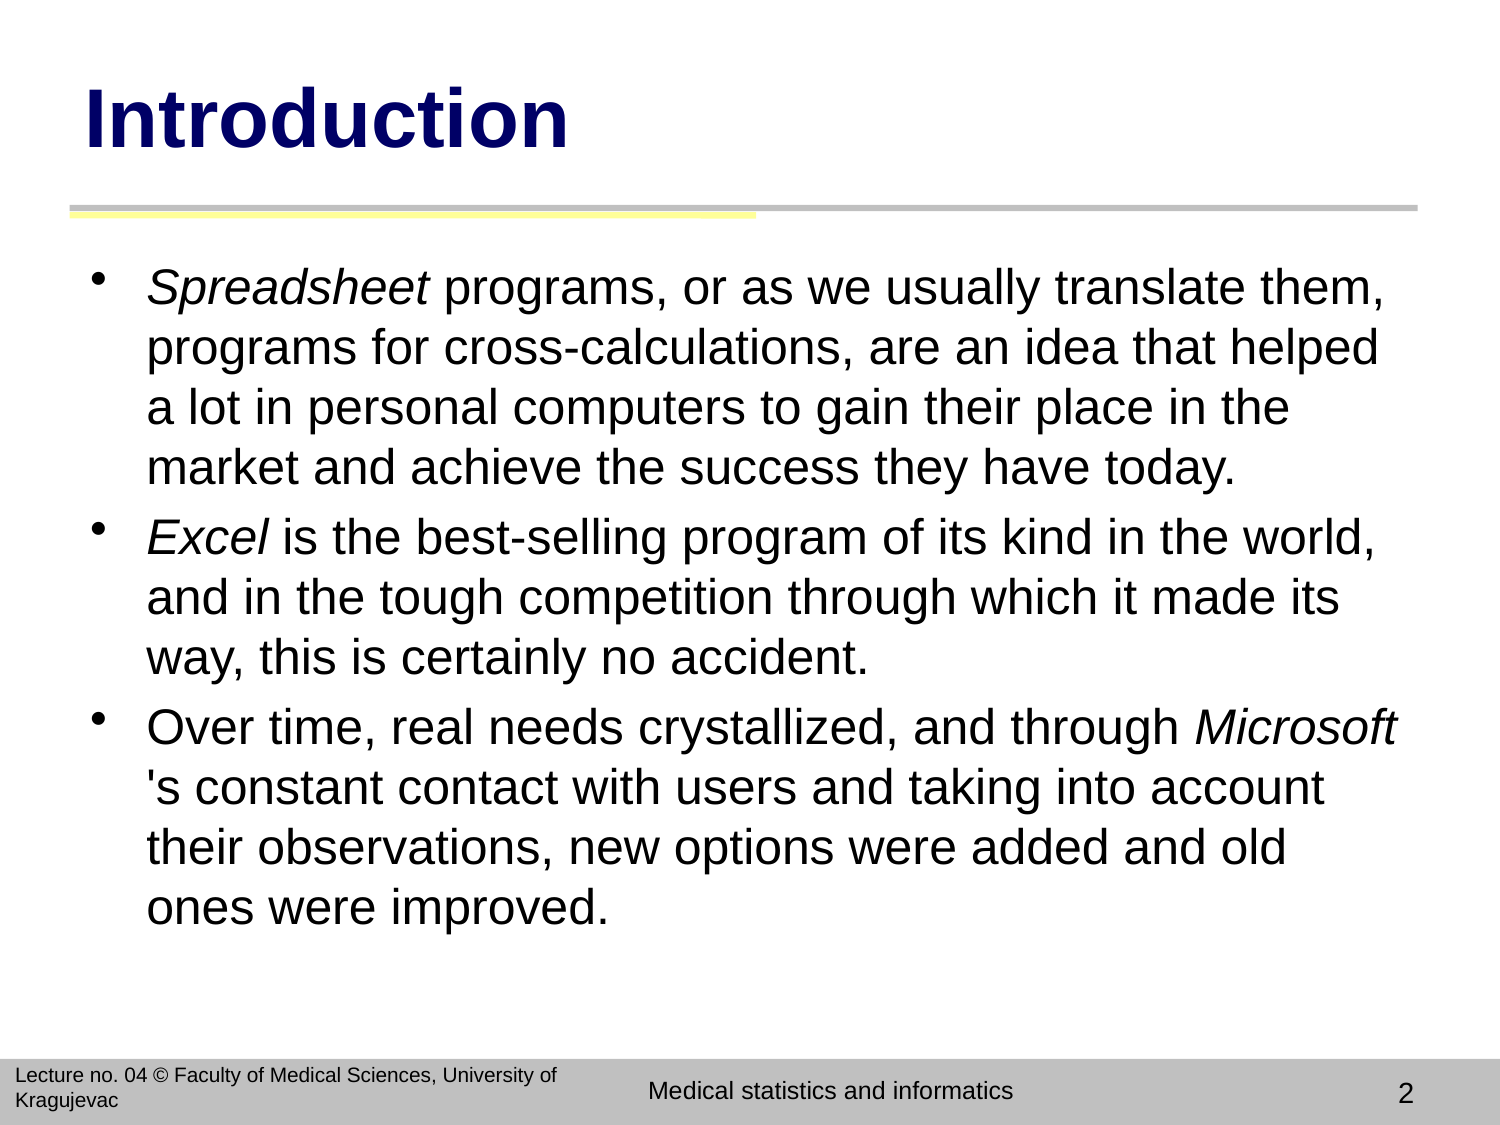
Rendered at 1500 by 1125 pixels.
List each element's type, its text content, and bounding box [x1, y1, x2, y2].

list Spreadsheet programs, or as we usually translate them, programs for cross-calculations, are an idea that helped a lot in personal computers to gain their place in the market and achieve the success they have today. Excel is the best-selling program of its kind in the world, and in the tough competition through which it made its way, this is certainly no accident. Over time, real needs crystallized, and through Microsoft 's constant contact with users and taking into account their observations, new options were added and old ones were improved. [74, 246, 1426, 1023]
footer Medical statistics and informatics [512, 1066, 1151, 1125]
slide_number 2 [1166, 1066, 1430, 1125]
title Introduction [69, 19, 1426, 208]
slide_number Lecture no. 04 © Faculty of Medical Sciences, University of Kragujevac [0, 1053, 619, 1108]
